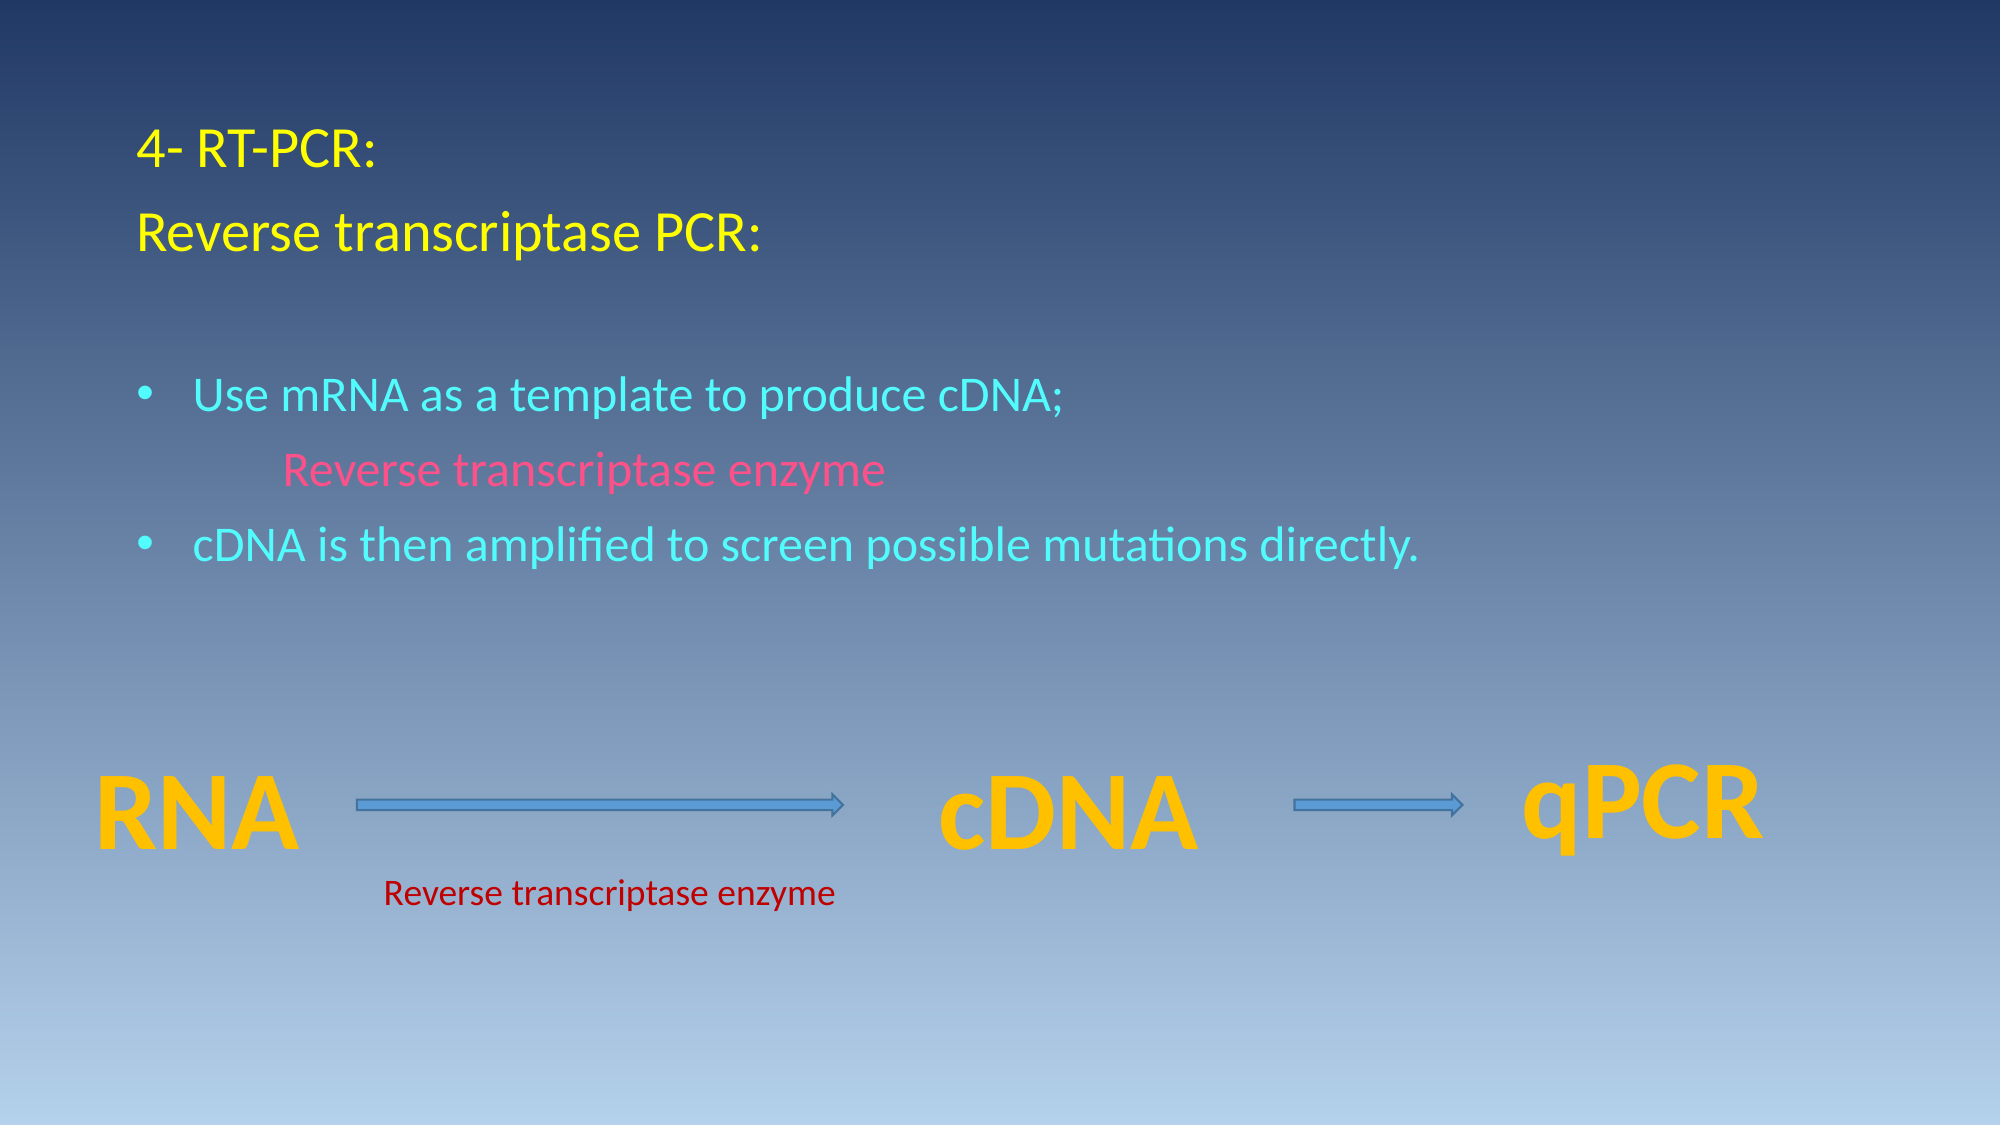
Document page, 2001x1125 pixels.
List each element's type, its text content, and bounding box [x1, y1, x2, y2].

subtitle 4- RT-PCR: Reverse transcriptase PCR: Use mRNA as a template to produce cDNA; Reverse transcriptase enzyme cDNA is then amplified to screen possible mutations directly. [121, 109, 1887, 1026]
text_box [355, 791, 845, 818]
text_box Reverse transcriptase enzyme [368, 860, 870, 920]
text_box qPCR [1506, 718, 1780, 869]
text_box [1293, 791, 1464, 818]
text_box RNA [79, 729, 316, 880]
text_box cDNA [923, 729, 1214, 880]
